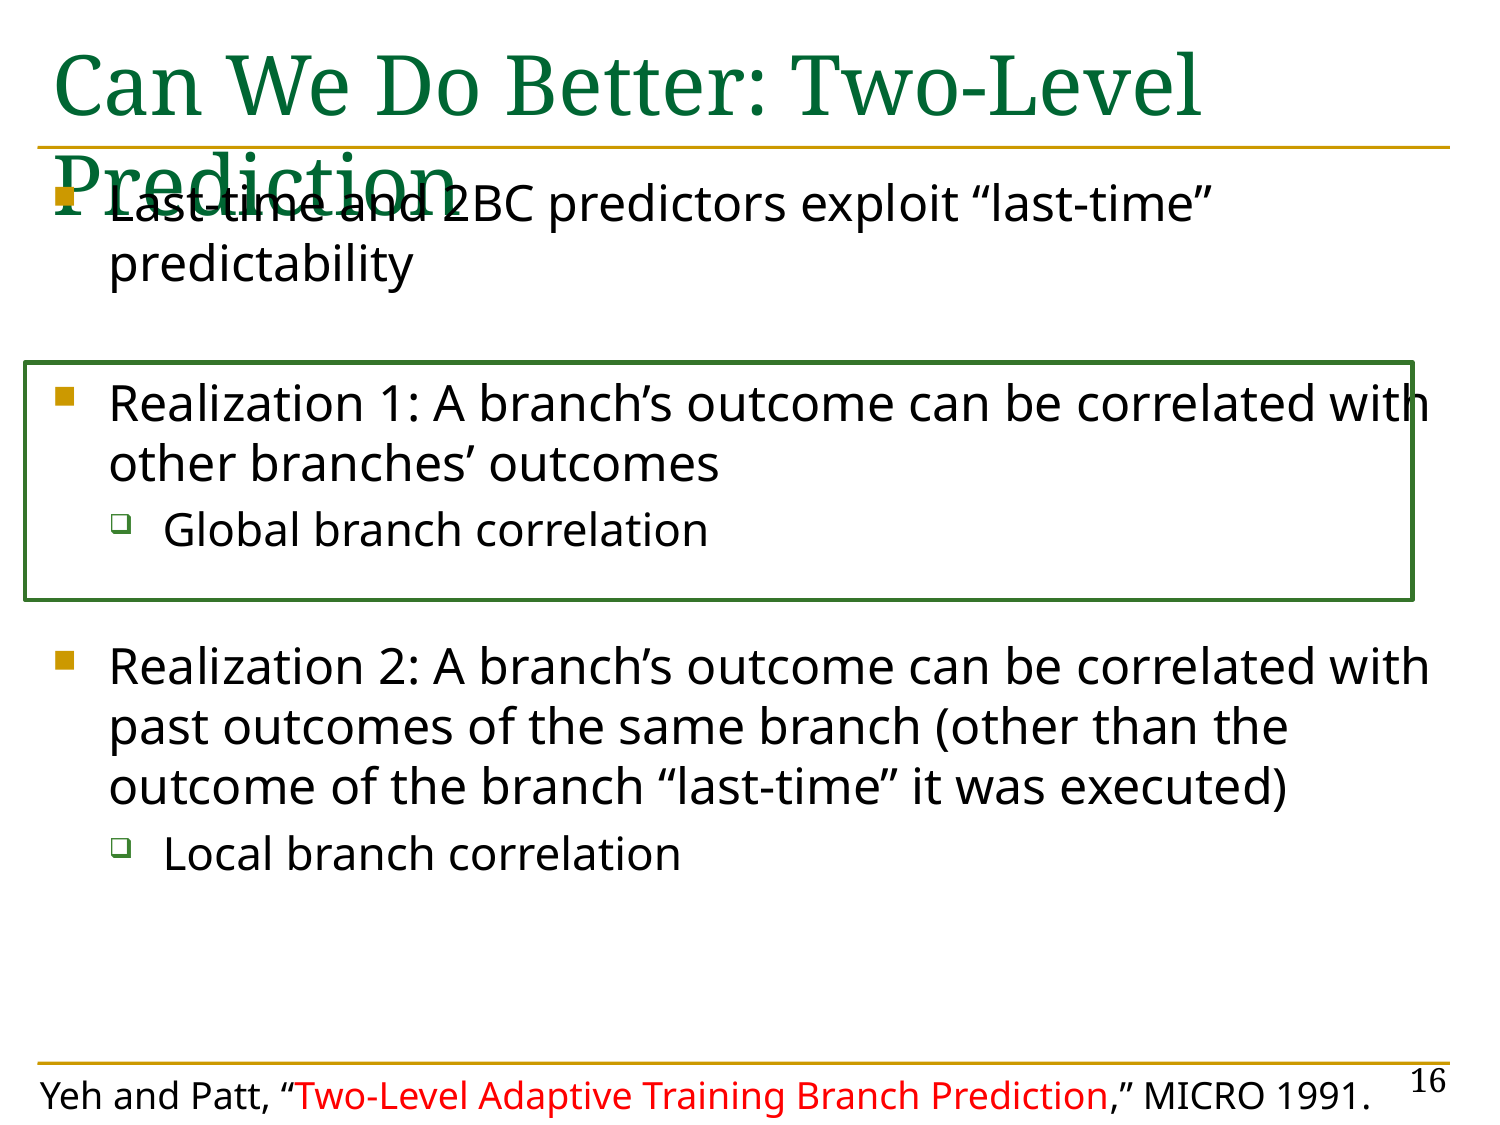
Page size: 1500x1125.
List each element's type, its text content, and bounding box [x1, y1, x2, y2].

text_box [23, 360, 1415, 602]
text_box Yeh and Patt, “Two-Level Adaptive Training Branch Prediction,” MICRO 1991. [24, 1064, 1400, 1124]
list Last-time and 2BC predictors exploit “last-time” predictability Realization 1: A branch’s outcome can be correlated with other branches’ outcomes Global branch correlation Realization 2: A branch’s outcome can be correlated with past outcomes of the same branch (other than the outcome of the branch “last-time” it was executed) Local branch correlation [37, 163, 1450, 1016]
slide_number 16 [1111, 1036, 1462, 1112]
title Can We Do Better: Two-Level Prediction [37, 24, 1450, 163]
